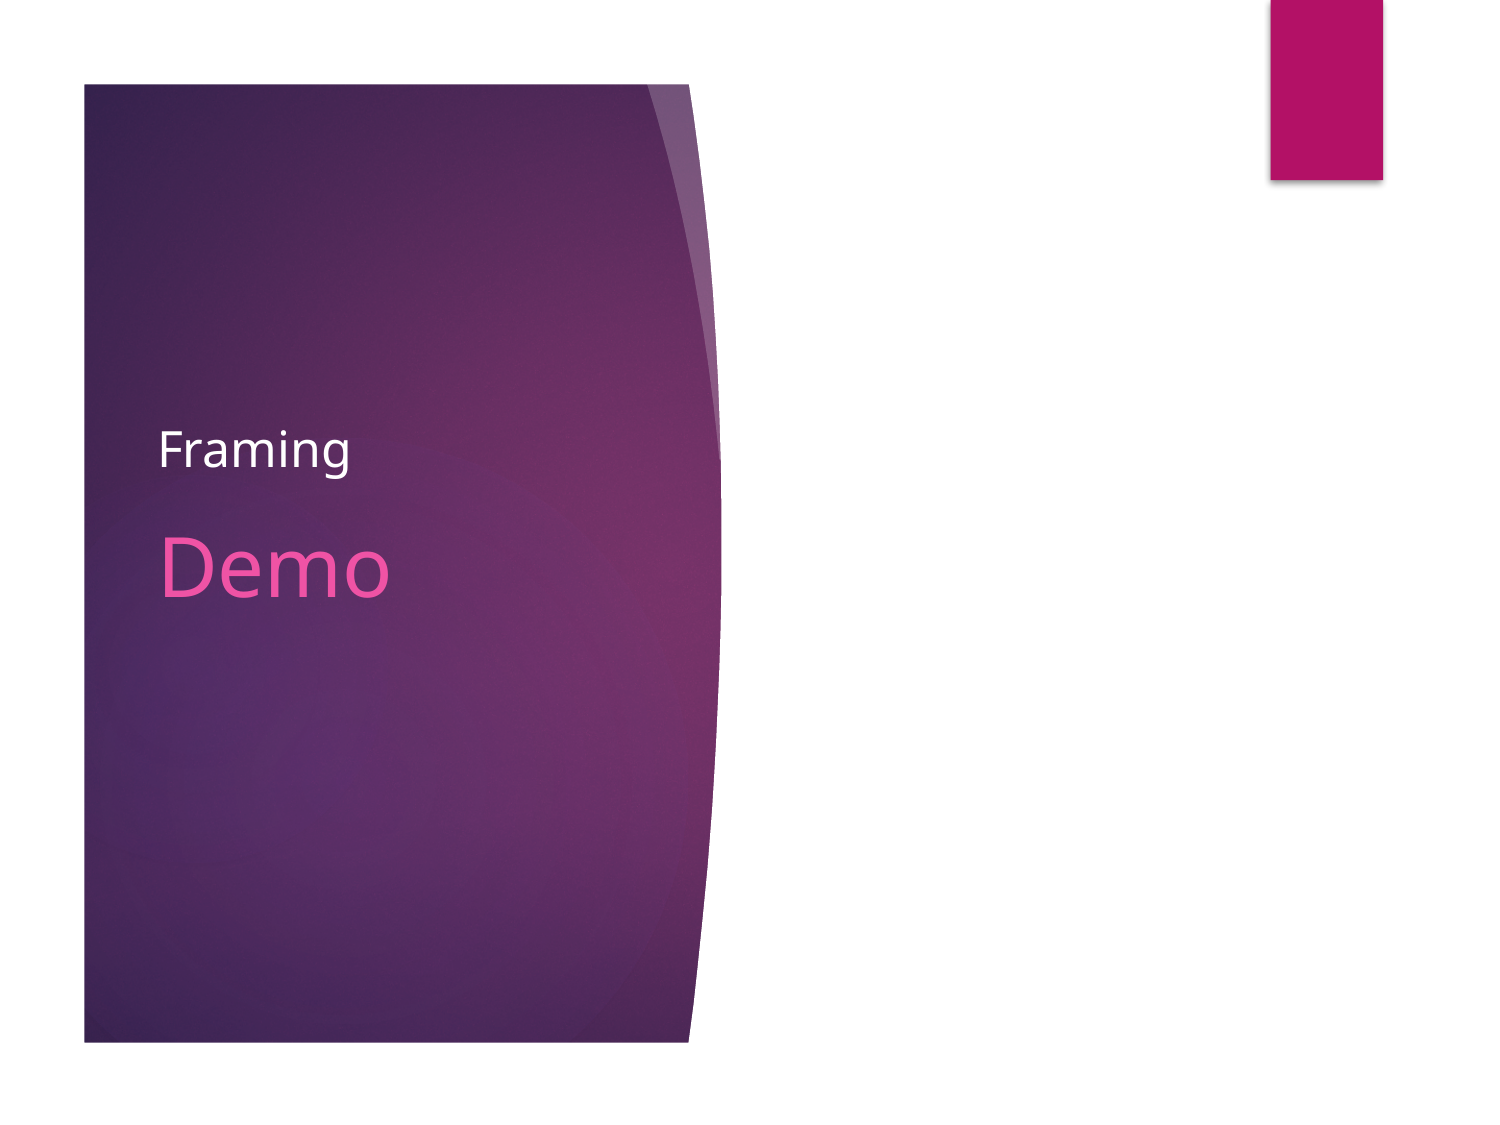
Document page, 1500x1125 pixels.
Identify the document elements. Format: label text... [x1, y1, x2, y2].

title Framing [142, 226, 633, 485]
slide_number [1259, 48, 1390, 175]
list Demo [142, 506, 633, 909]
